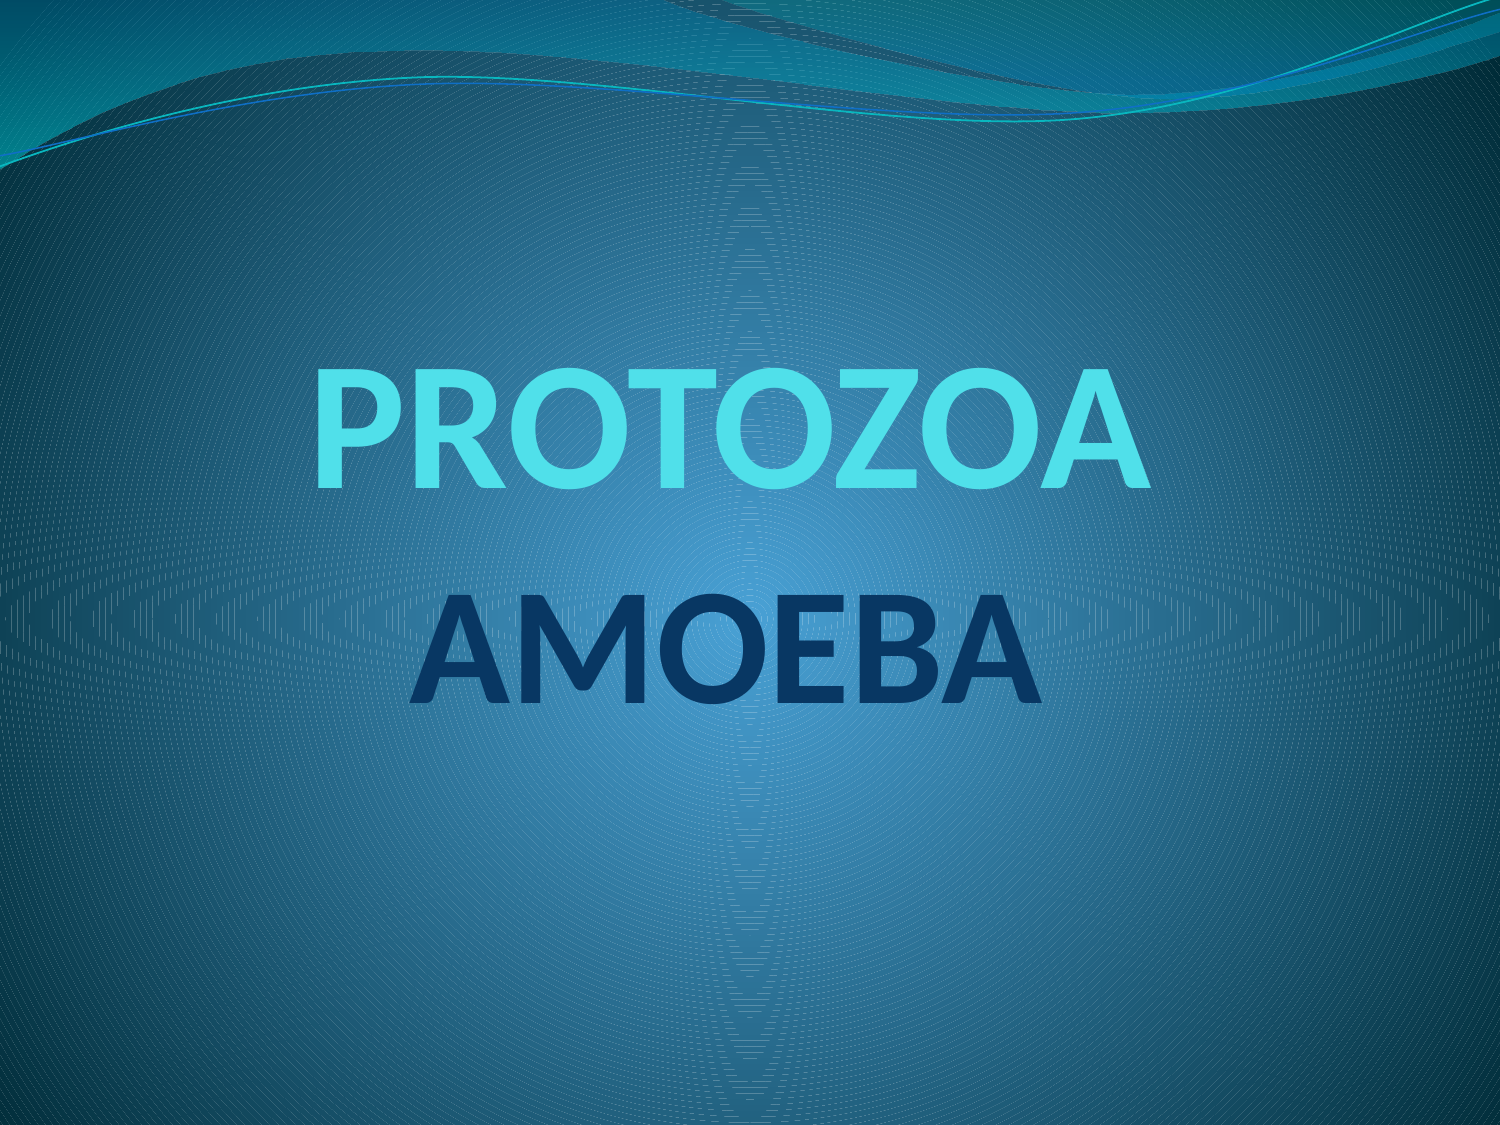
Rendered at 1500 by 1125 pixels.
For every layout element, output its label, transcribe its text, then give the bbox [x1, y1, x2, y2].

subtitle AMOEBA [87, 529, 1376, 818]
title PROTOZOA [87, 224, 1376, 525]
